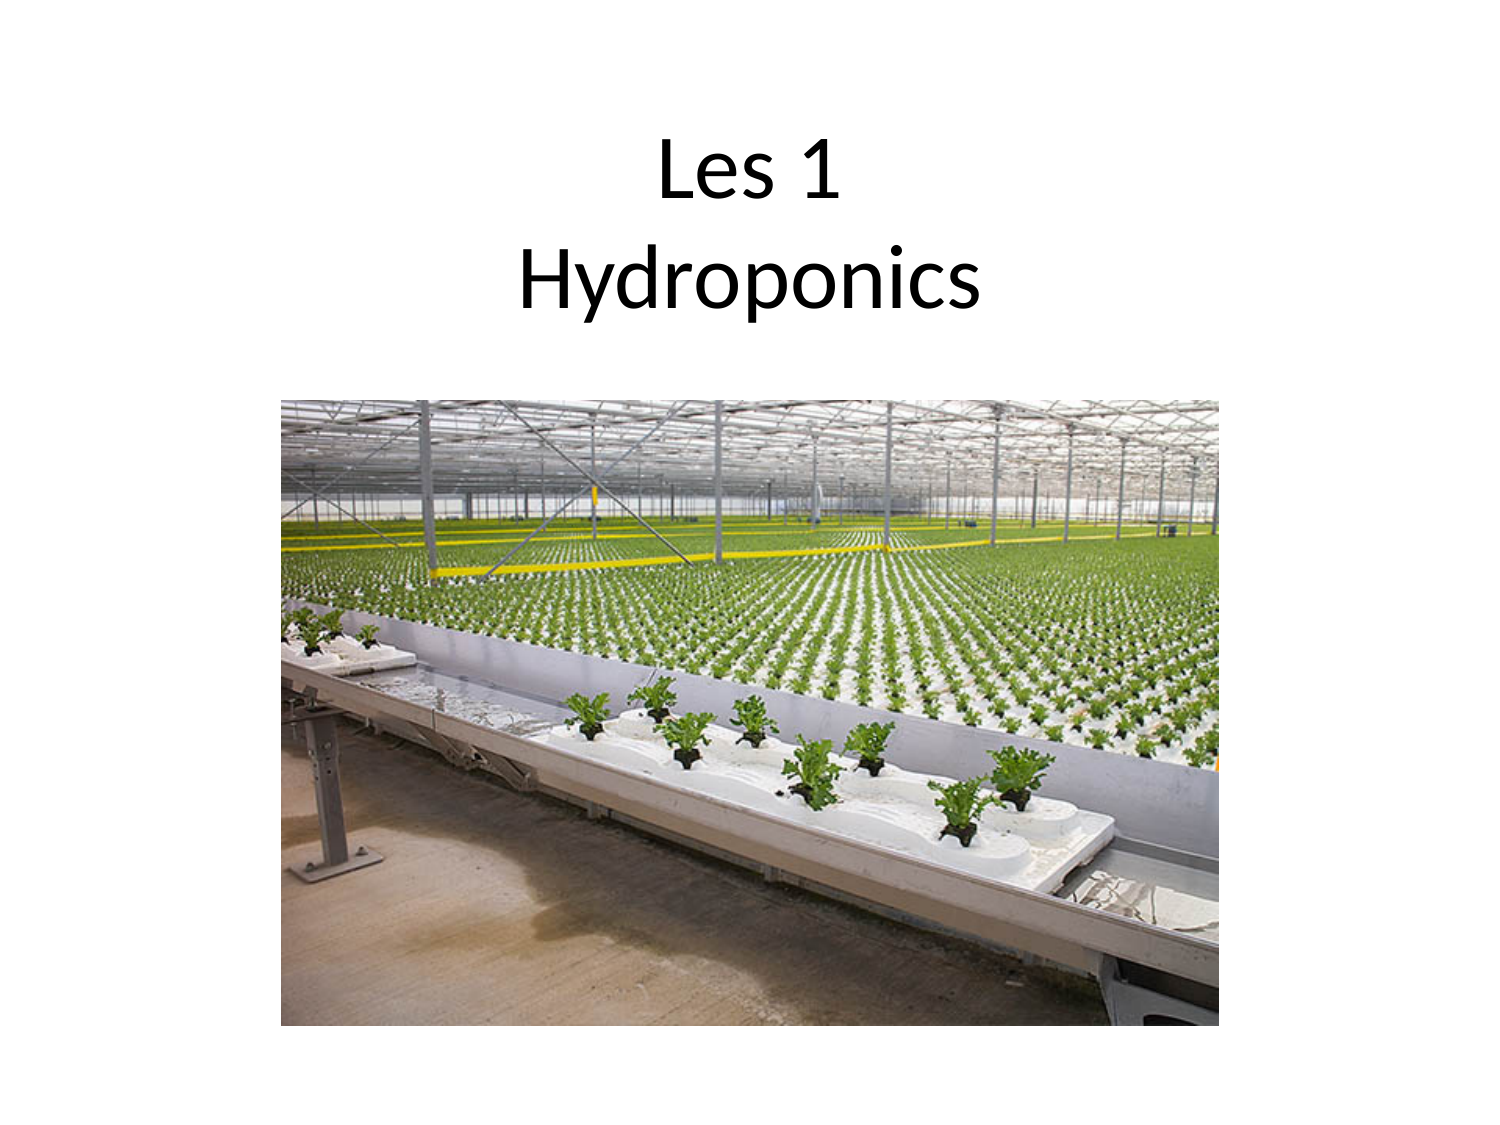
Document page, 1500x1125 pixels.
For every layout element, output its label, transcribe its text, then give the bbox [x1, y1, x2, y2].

title Les 1 Hydroponics [112, 96, 1388, 338]
picture [281, 400, 1219, 1026]
